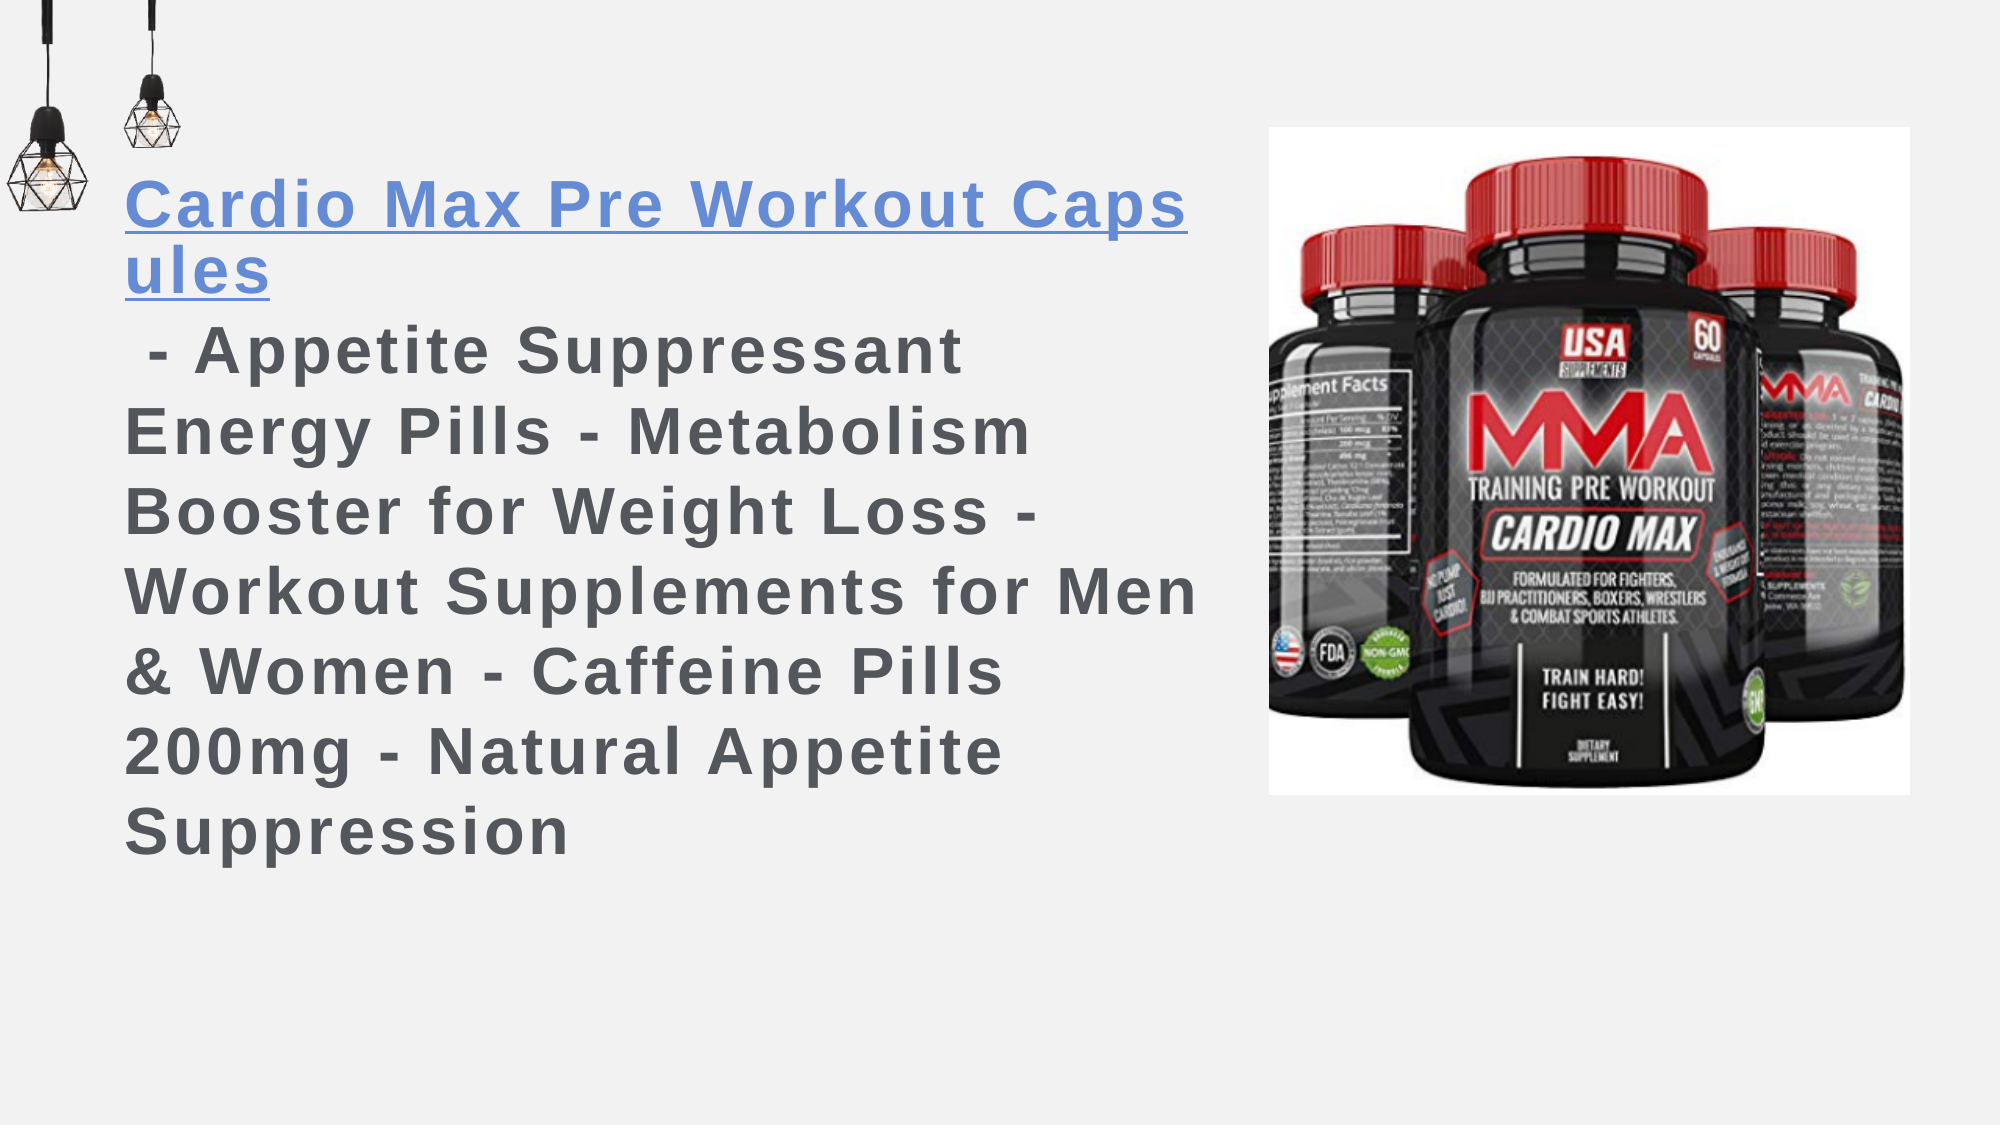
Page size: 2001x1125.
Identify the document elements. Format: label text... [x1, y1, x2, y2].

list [1269, 127, 1910, 795]
picture [119, 0, 188, 72]
title Cardio Max Pre Workout Capsules - Appetite Suppressant Energy Pills - Metabolism Booster for Weight Loss - Workout Supplements for Men & Women - Caffeine Pills 200mg - Natural Appetite Suppression [109, 72, 1243, 932]
picture [0, 0, 99, 220]
